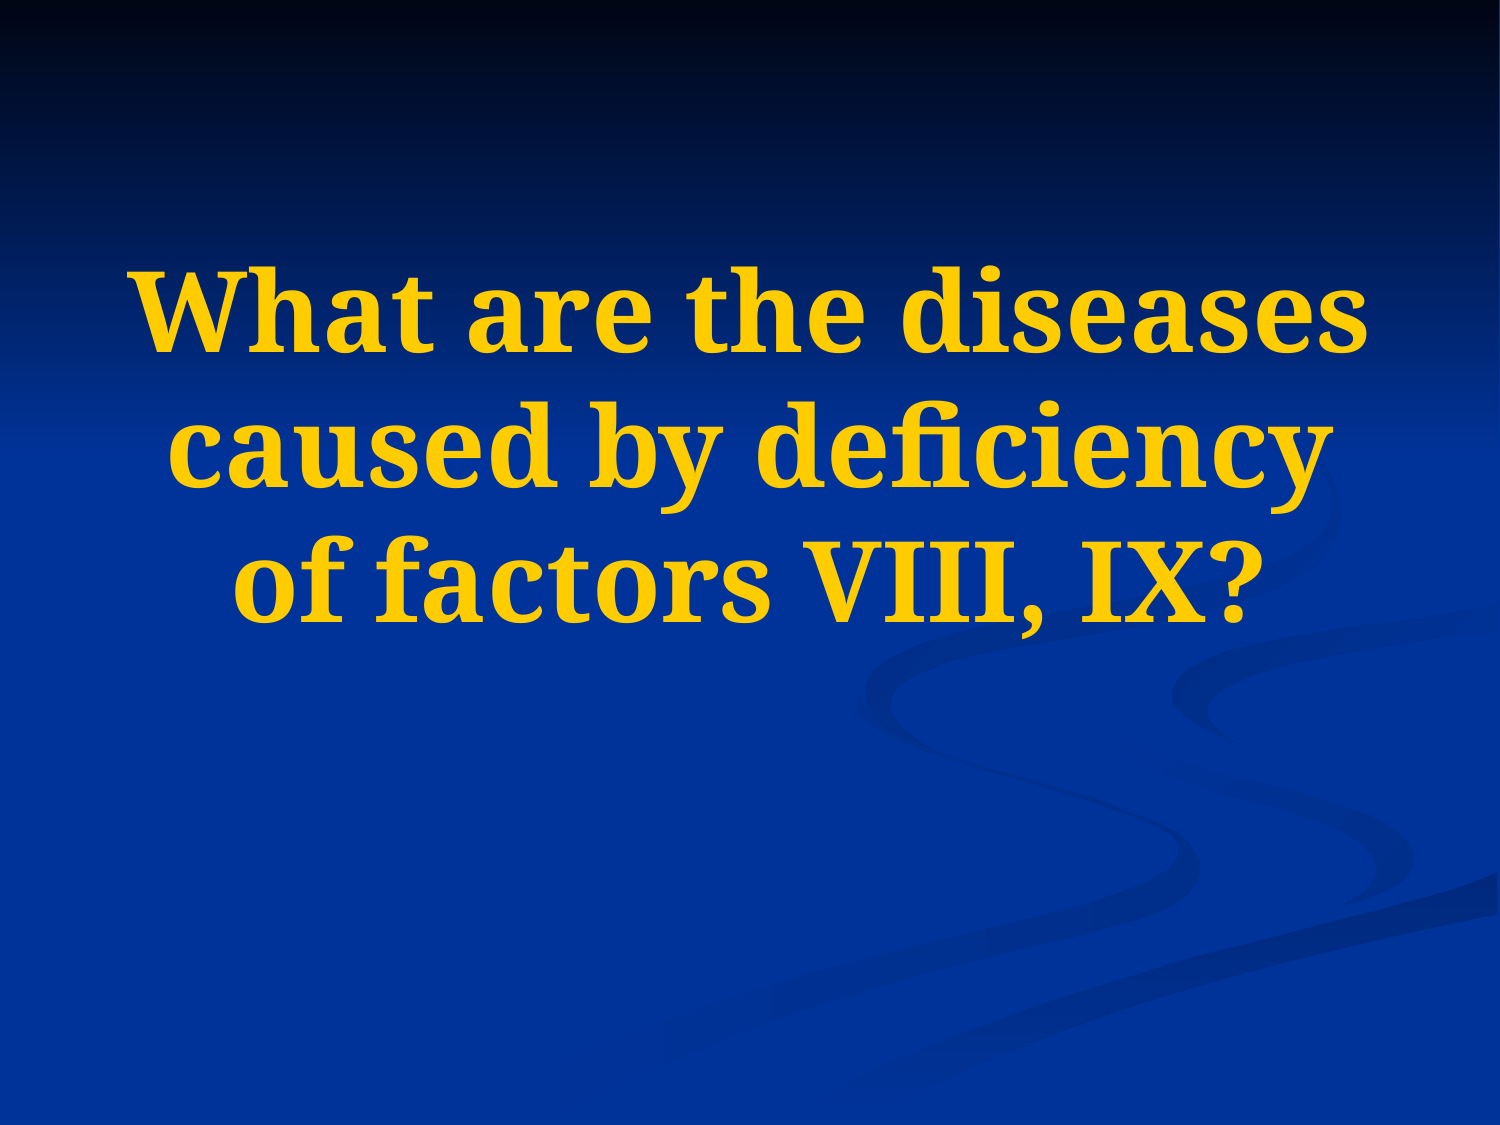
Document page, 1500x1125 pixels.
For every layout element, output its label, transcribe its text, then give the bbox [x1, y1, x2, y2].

title What are the diseases caused by deficiency of factors VIII, IX? [112, 284, 1388, 601]
